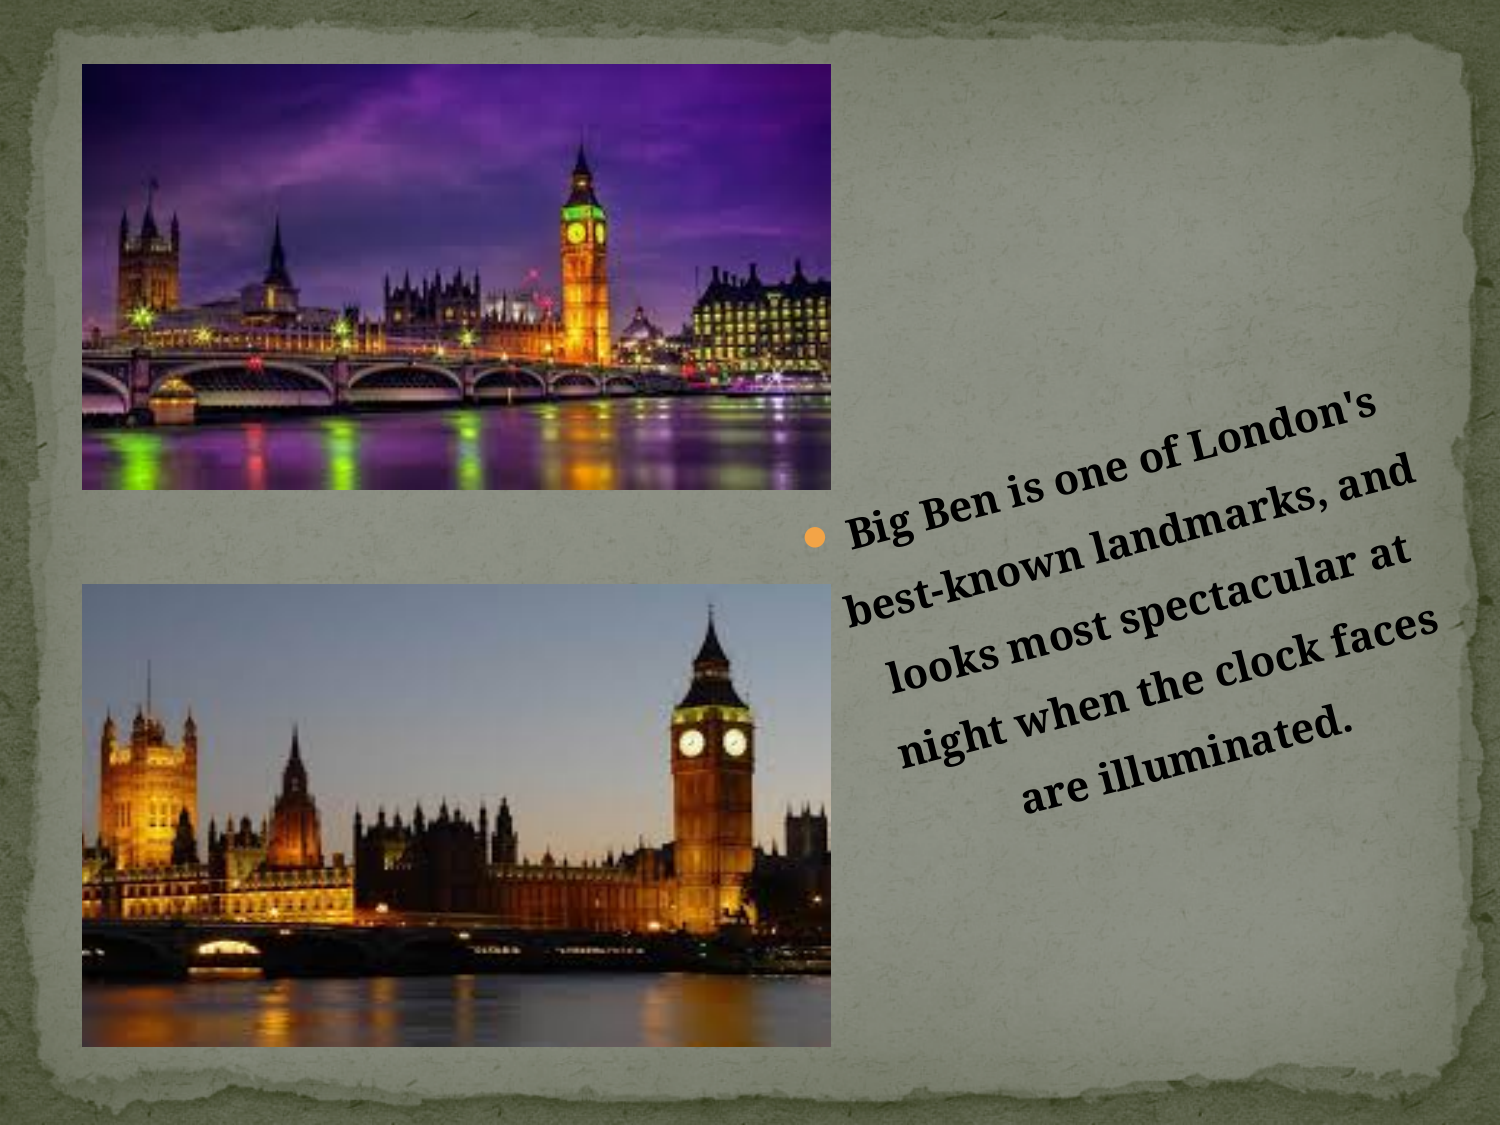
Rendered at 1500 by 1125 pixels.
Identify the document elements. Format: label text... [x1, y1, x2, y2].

picture [82, 584, 831, 1047]
list Big Ben is one of London's best-known landmarks, and looks most spectacular at night when the clock faces are illuminated. [752, 332, 1500, 930]
picture [82, 64, 831, 490]
